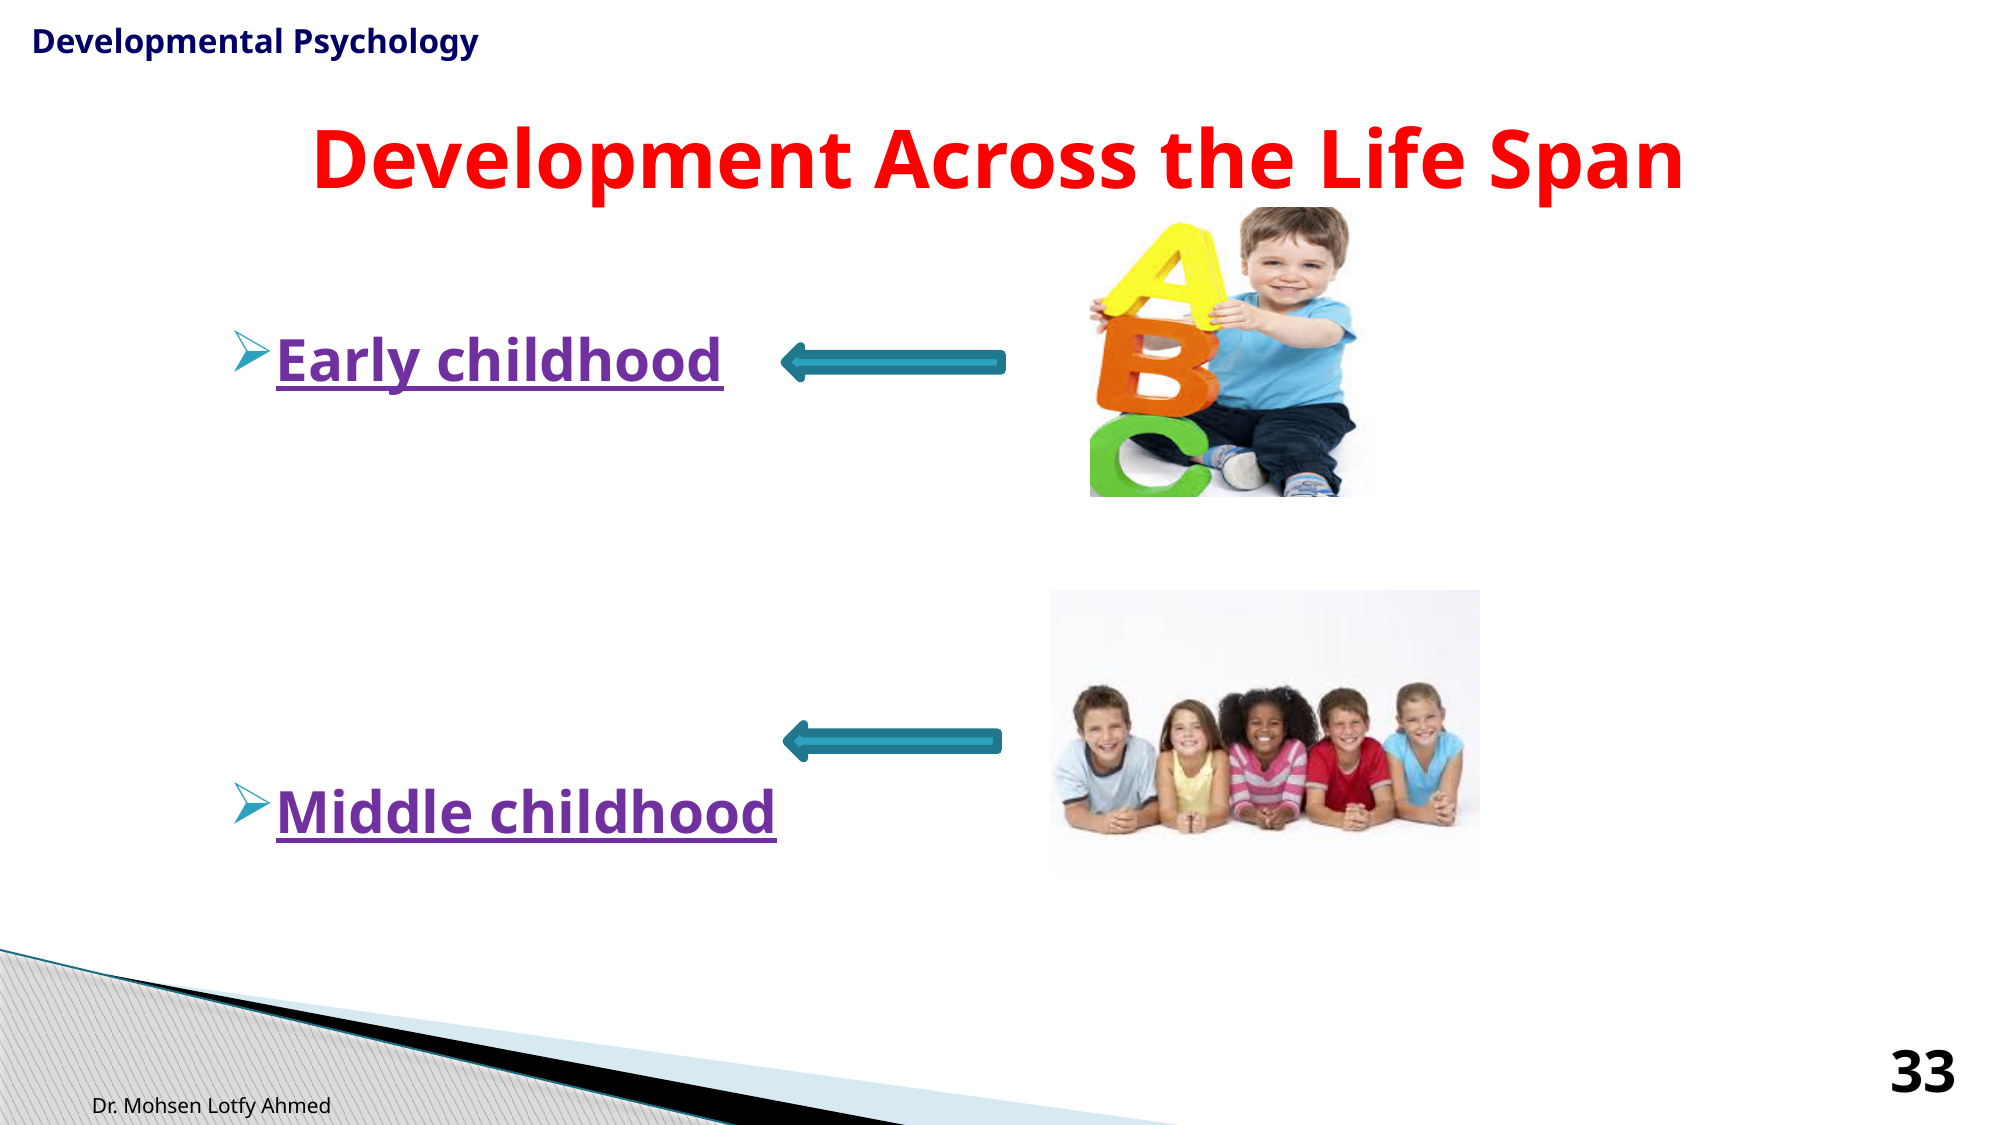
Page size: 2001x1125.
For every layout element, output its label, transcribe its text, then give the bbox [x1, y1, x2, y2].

picture [1049, 590, 1480, 878]
list Early childhood Middle childhood [150, 239, 1608, 932]
text_box Developmental Psychology [16, 12, 767, 68]
picture [1089, 207, 1378, 497]
slide_number 33 [1860, 1032, 1972, 1112]
text_box [780, 342, 1006, 383]
footer Dr. Mohsen Lotfy Ahmed [0, 1065, 347, 1125]
text_box [782, 720, 1002, 763]
title Development Across the Life Span [150, 99, 1850, 213]
